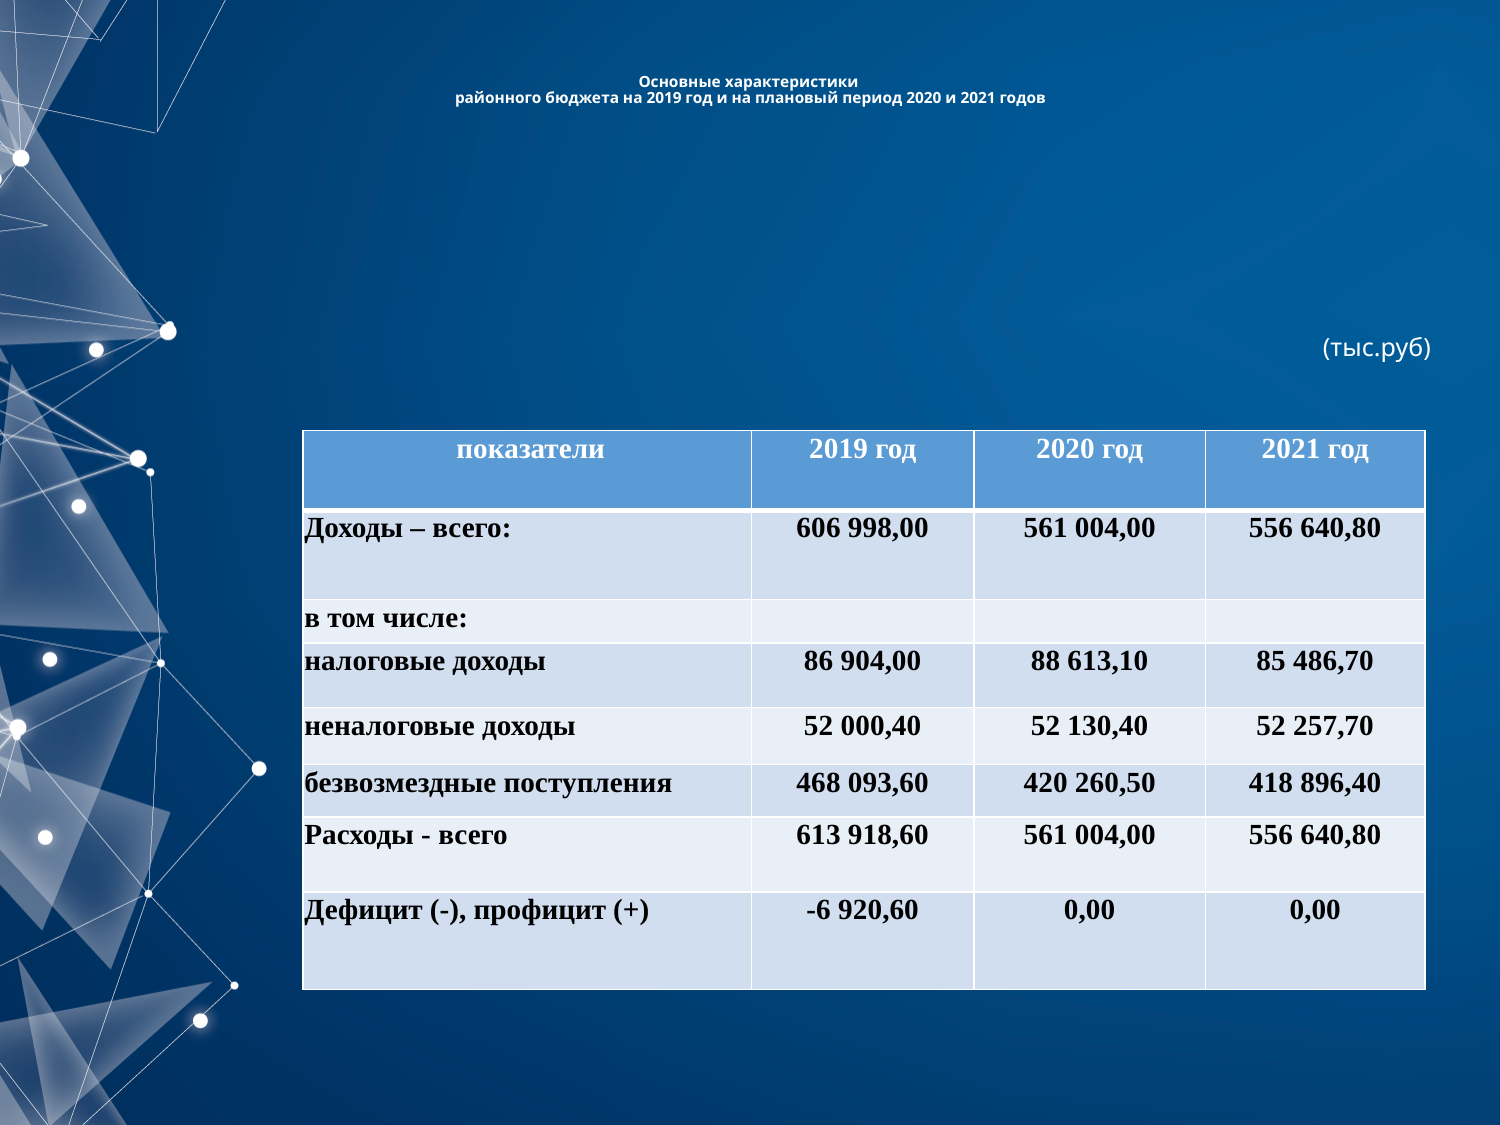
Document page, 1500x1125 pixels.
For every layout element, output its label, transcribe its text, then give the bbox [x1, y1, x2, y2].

table_cell [1206, 600, 1424, 642]
table_cell 613 918,60 [752, 818, 973, 891]
table_header показатели [304, 431, 751, 508]
table_cell неналоговые доходы [304, 708, 751, 764]
table_cell безвозмездные поступления [304, 765, 751, 816]
table_cell [975, 600, 1205, 642]
title Основные характеристики районного бюджета на 2019 год и на плановый период 2020 и 2021 годов [116, 0, 1385, 124]
table_cell 556 640,80 [1206, 818, 1424, 891]
table_cell 556 640,80 [1206, 513, 1424, 599]
table_cell 0,00 [975, 893, 1205, 989]
table_cell 0,00 [1206, 893, 1424, 989]
picture [0, 0, 1500, 1125]
table_cell 52 257,70 [1206, 708, 1424, 764]
table_cell 88 613,10 [975, 644, 1205, 707]
table_cell 52 000,40 [752, 708, 973, 764]
table_cell Дефицит (-), профицит (+) [304, 893, 751, 989]
table_cell 561 004,00 [975, 513, 1205, 599]
table_cell 468 093,60 [752, 765, 973, 816]
table_cell 52 130,40 [975, 708, 1205, 764]
table_cell -6 920,60 [752, 893, 973, 989]
table_cell Расходы - всего [304, 818, 751, 891]
table_cell в том числе: [304, 600, 751, 642]
table_cell 418 896,40 [1206, 765, 1424, 816]
text_box (тыс.руб) [1308, 323, 1459, 369]
table_header 2020 год [975, 431, 1205, 508]
table_cell 420 260,50 [975, 765, 1205, 816]
table_cell [752, 600, 973, 642]
table_cell налоговые доходы [304, 644, 751, 707]
table_cell 606 998,00 [752, 513, 973, 599]
table_cell 85 486,70 [1206, 644, 1424, 707]
table_cell 561 004,00 [975, 818, 1205, 891]
table_header 2019 год [752, 431, 973, 508]
table_cell Доходы – всего: [304, 513, 751, 599]
table_header 2021 год [1206, 431, 1424, 508]
table_cell 86 904,00 [752, 644, 973, 707]
